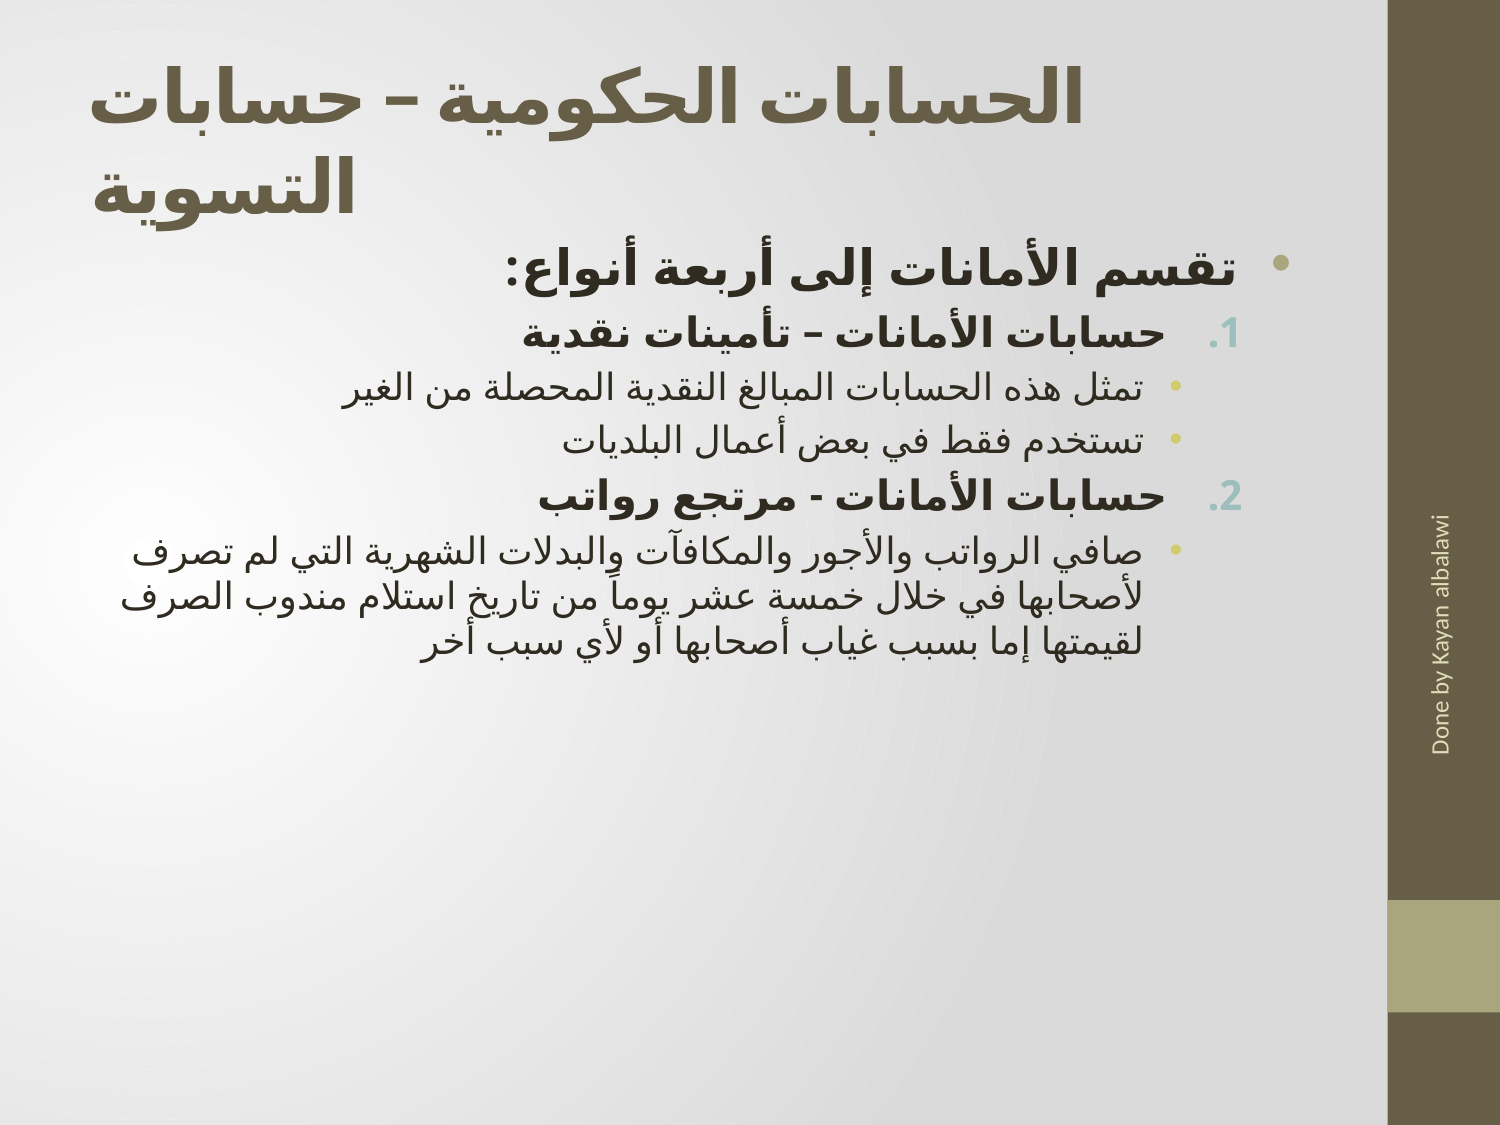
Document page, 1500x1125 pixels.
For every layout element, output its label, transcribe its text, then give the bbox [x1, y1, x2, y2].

title الحسابات الحكومية – حسابات التسوية [75, 45, 1325, 219]
list تقسم الأمانات إلى أربعة أنواع: حسابات الأمانات – تأمينات نقدية تمثل هذه الحسابات المبالغ النقدية المحصلة من الغير تستخدم فقط في بعض أعمال البلديات حسابات الأمانات - مرتجع رواتب صافي الرواتب والأجور والمكافآت والبدلات الشهرية التي لم تصرف لأصحابها في خلال خمسة عشر يوماً من تاريخ استلام مندوب الصرف لقيمتها إما بسبب غياب أصحابها أو لأي سبب أخر [75, 219, 1325, 1050]
footer Done by Kayan albalawi [1408, 500, 1469, 889]
